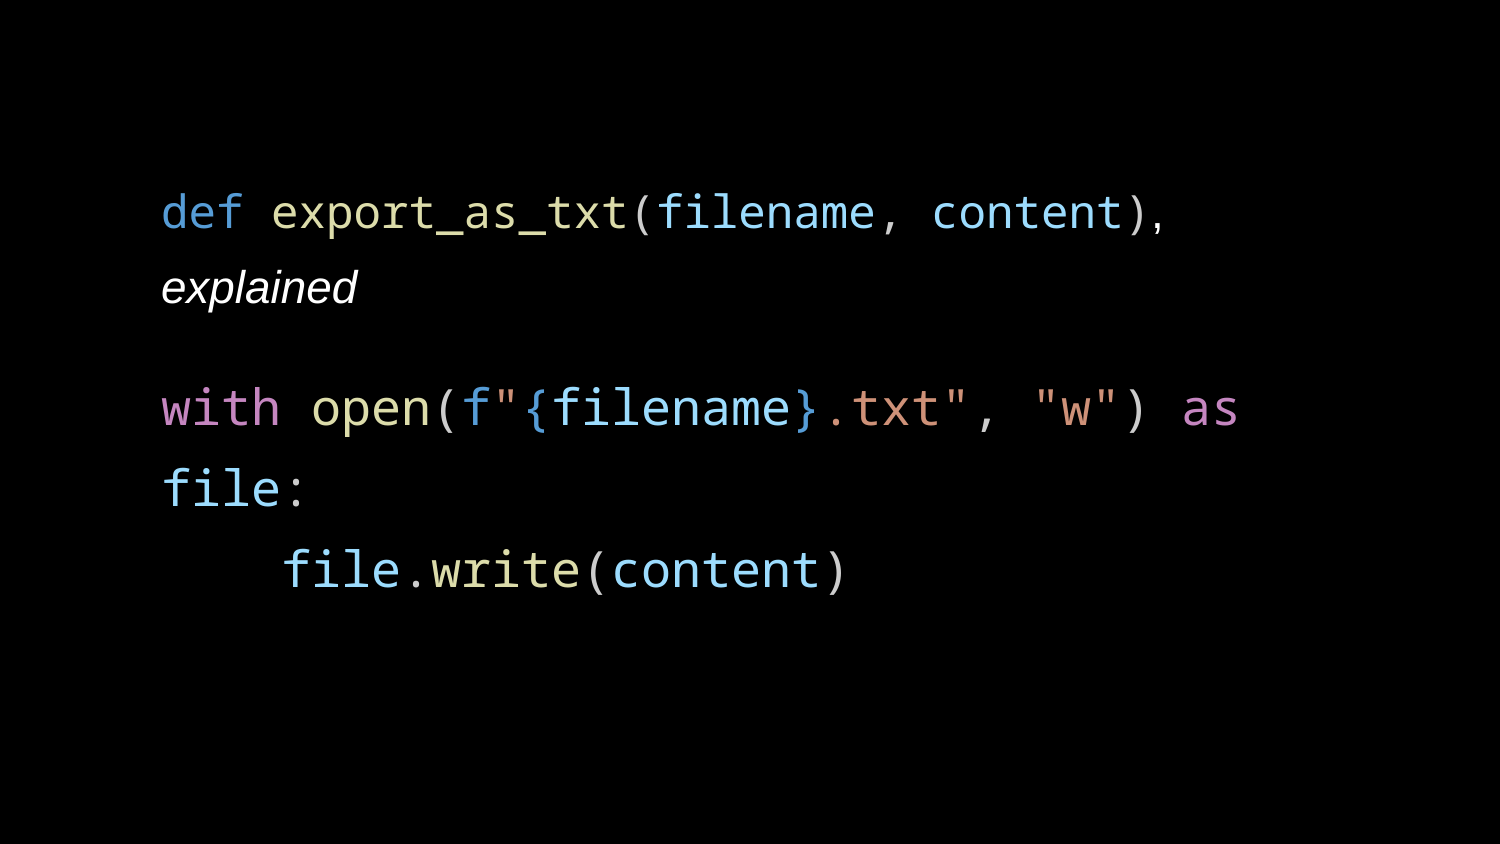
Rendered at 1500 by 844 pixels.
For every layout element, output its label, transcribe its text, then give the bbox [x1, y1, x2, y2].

text_box with open(f"{filename}.txt", "w") as file: file.write(content) [146, 292, 1354, 675]
text_box def export_as_txt(filename, content), explained [146, 184, 1354, 292]
